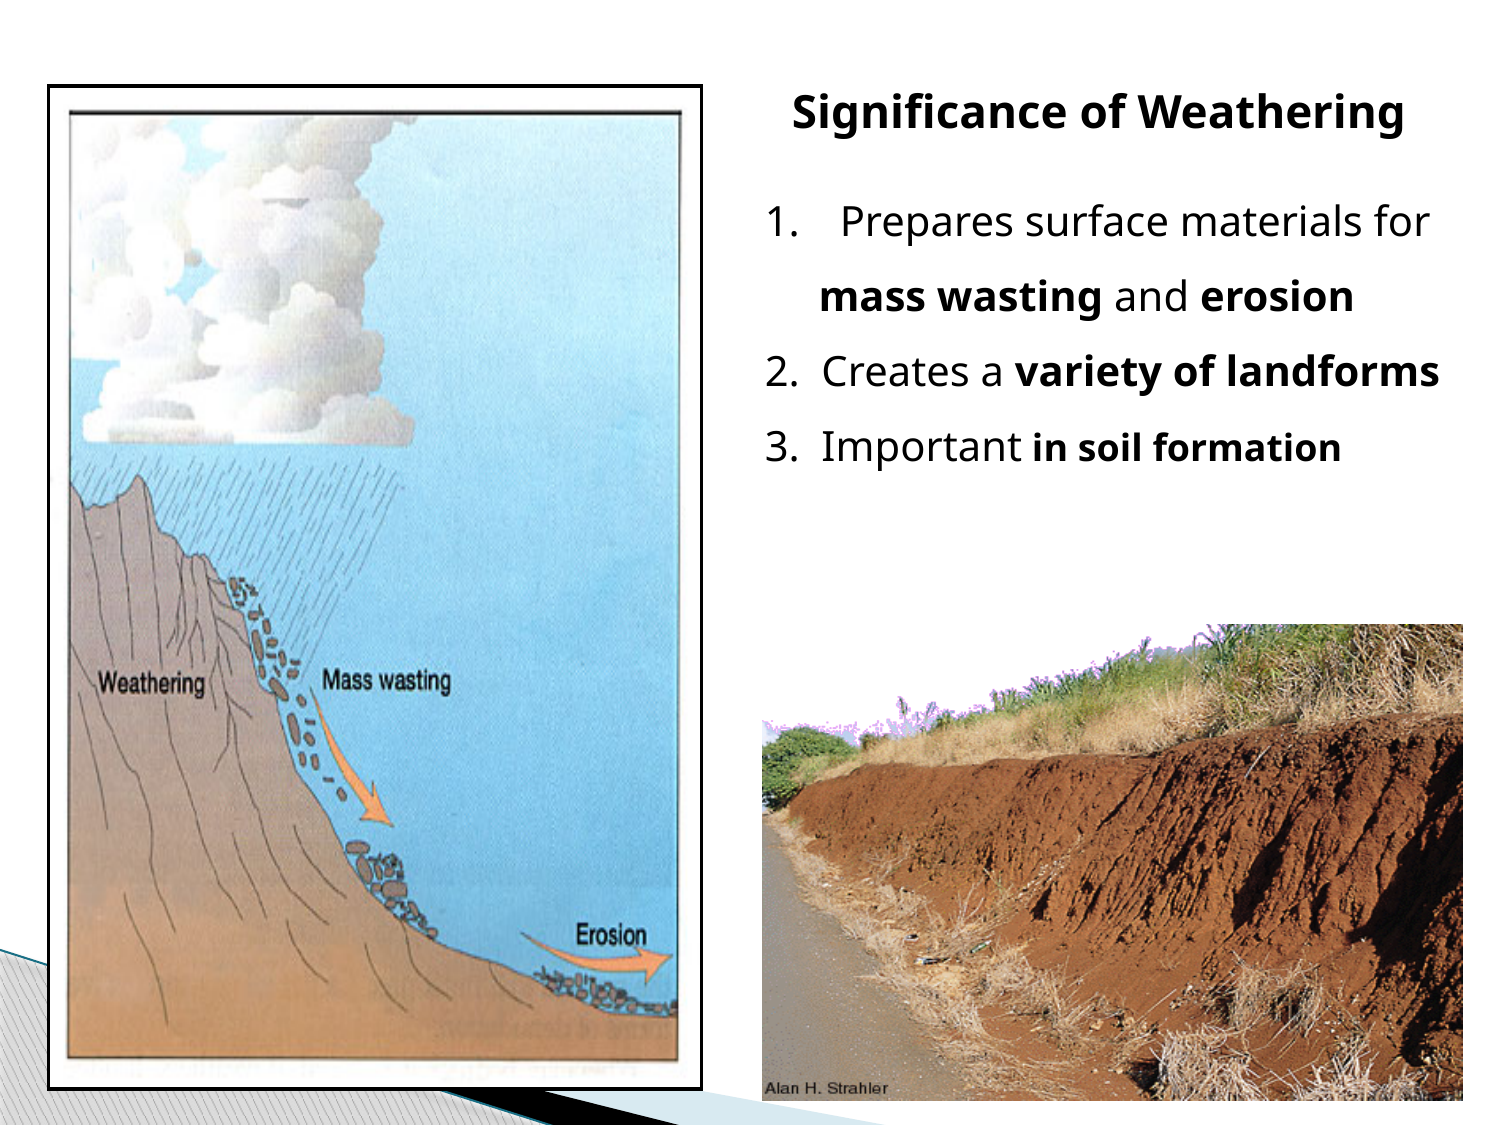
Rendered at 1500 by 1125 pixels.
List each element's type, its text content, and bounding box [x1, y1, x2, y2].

picture [49, 87, 701, 1088]
picture [762, 624, 1463, 1102]
text_box Significance of Weathering [777, 75, 1421, 145]
text_box Prepares surface materials for mass wasting and erosion 2. Creates a variety of landforms 3. Important in soil formation [750, 162, 1475, 478]
